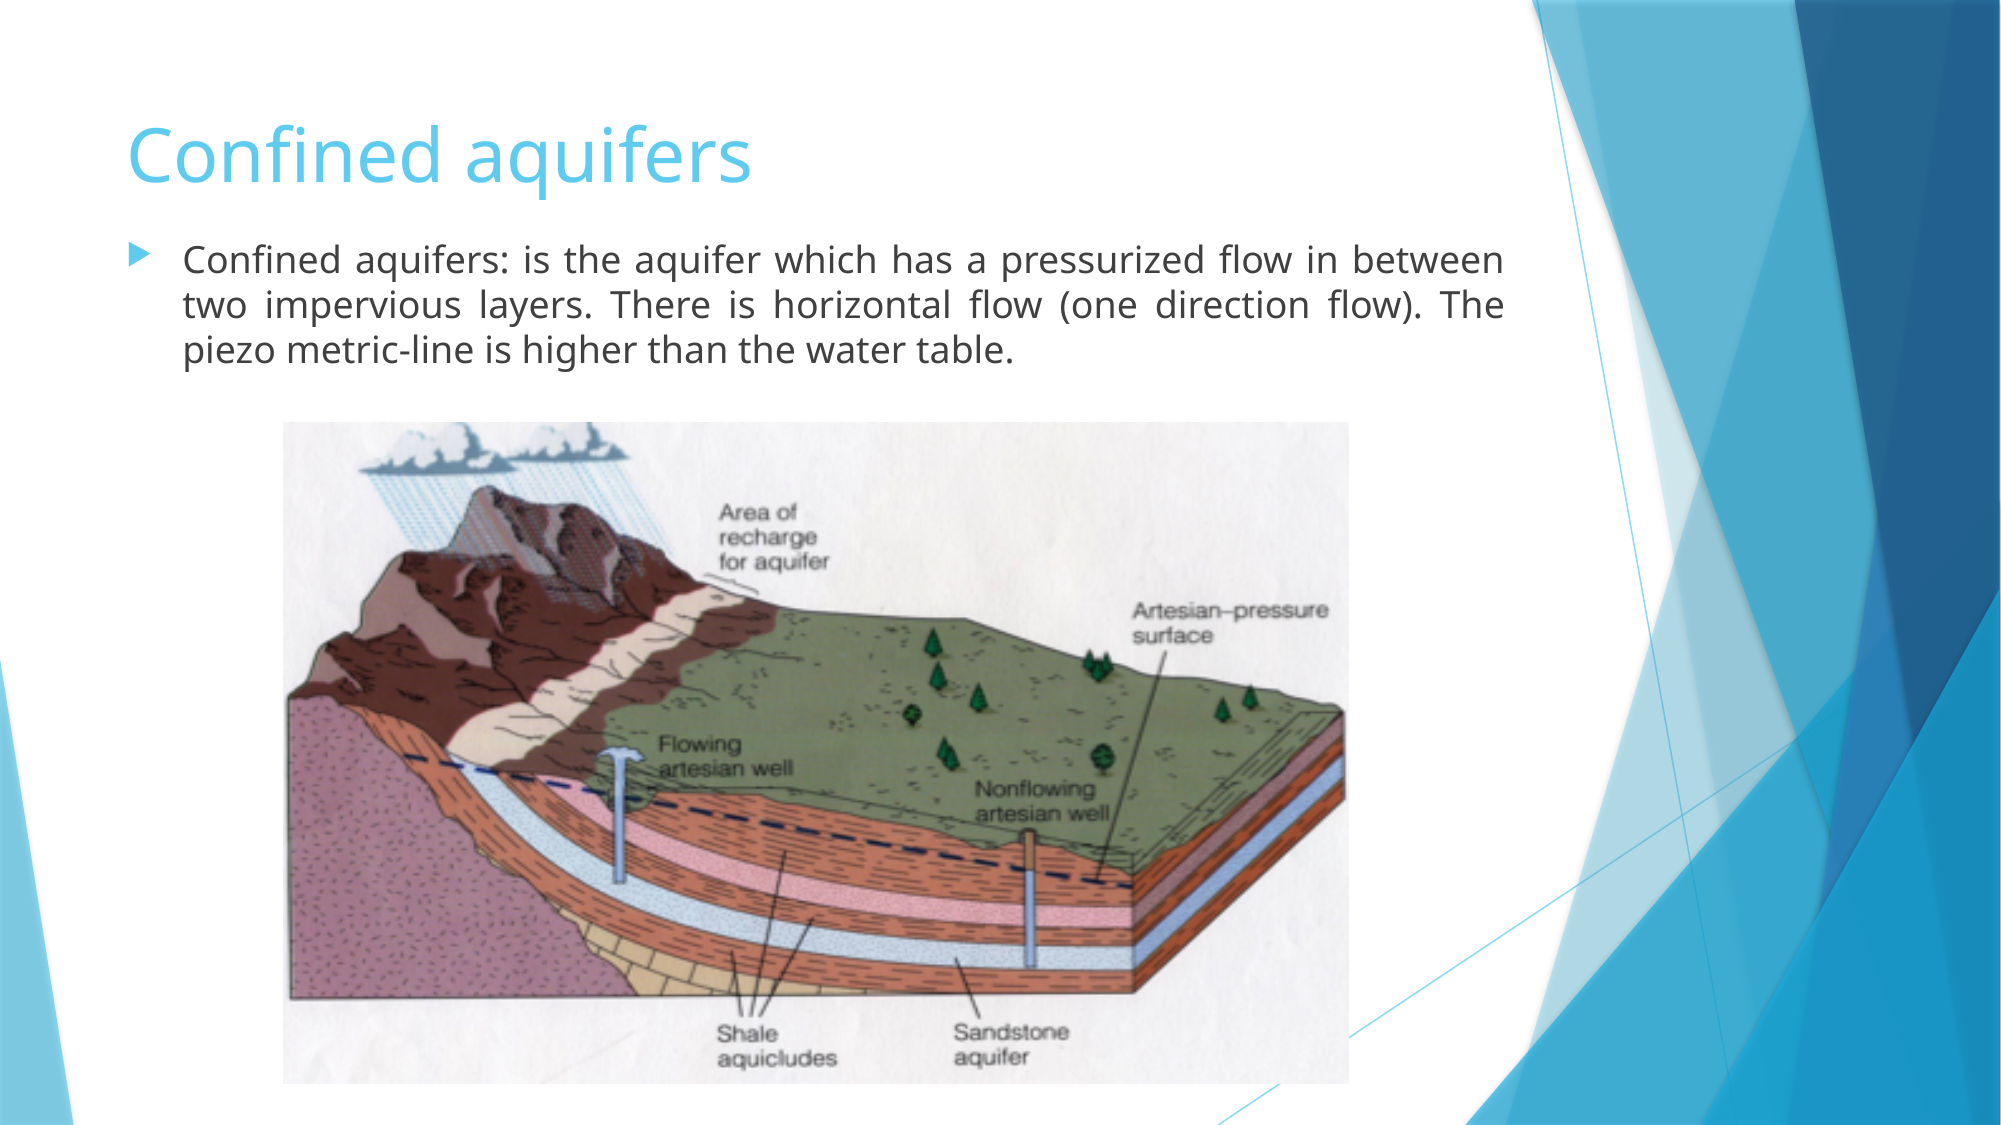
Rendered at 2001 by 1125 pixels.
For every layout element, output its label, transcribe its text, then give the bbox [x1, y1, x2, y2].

title Confined aquifers [111, 99, 1522, 228]
picture [283, 421, 1350, 1084]
list Confined aquifers: is the aquifer which has a pressurized flow in between two impervious layers. There is horizontal flow (one direction flow). The piezo metric-line is higher than the water table. [111, 228, 1522, 423]
